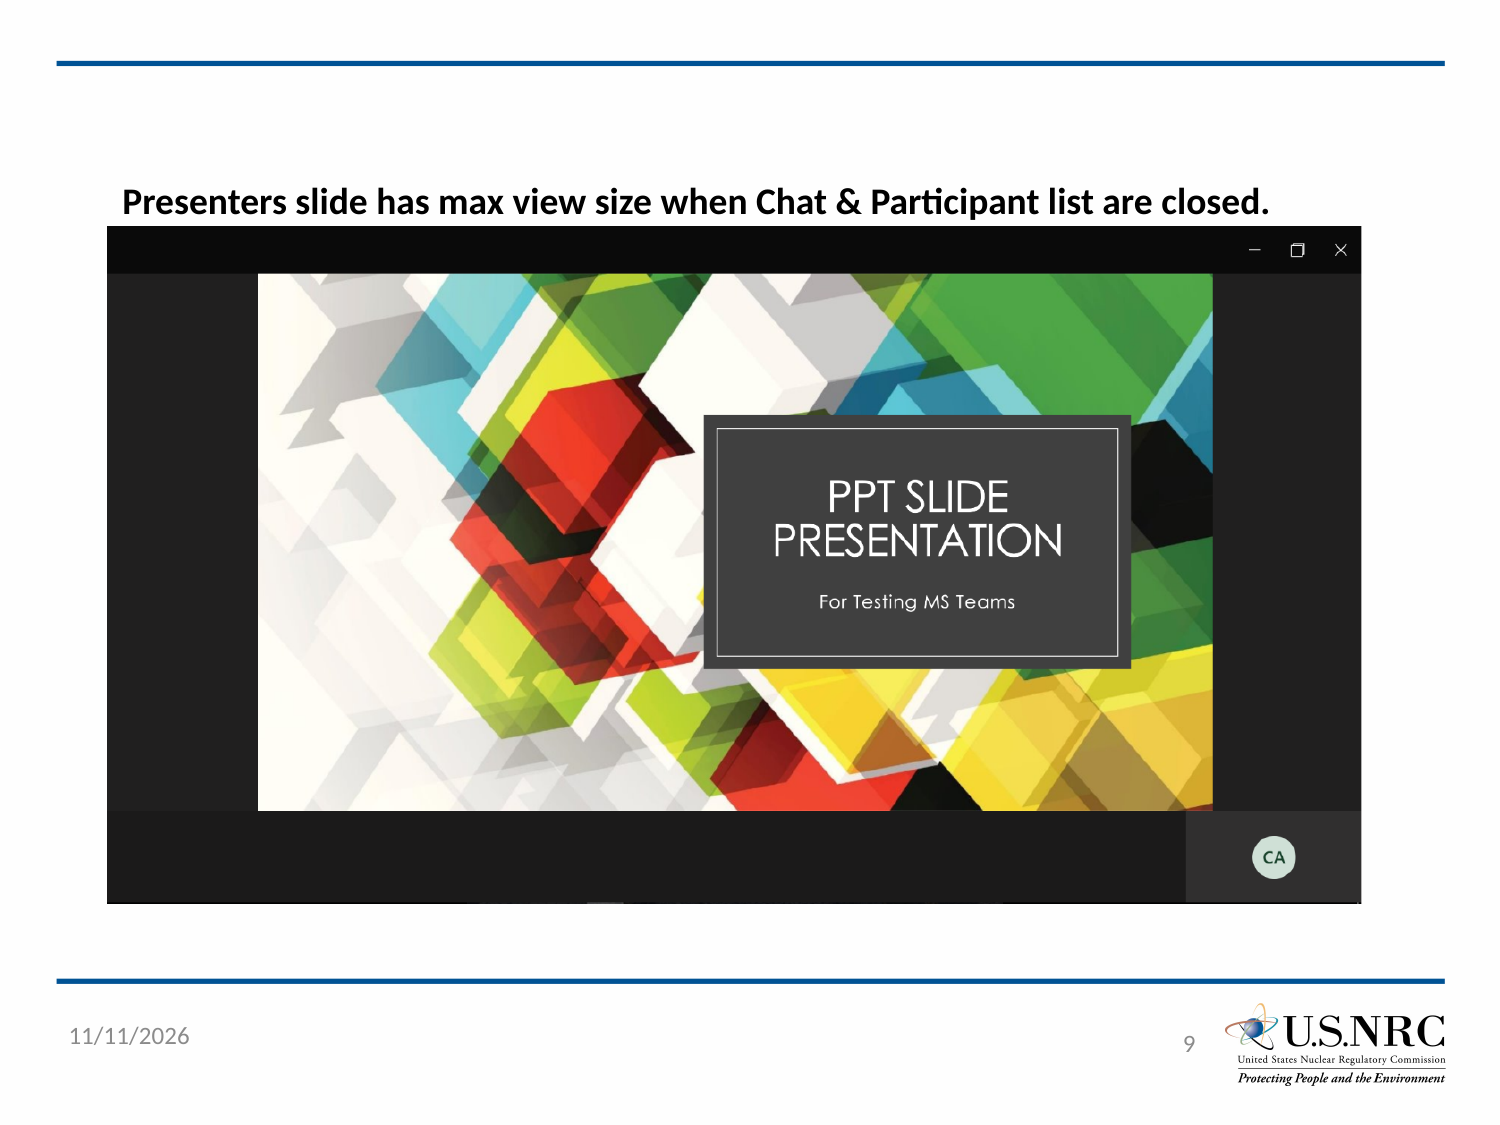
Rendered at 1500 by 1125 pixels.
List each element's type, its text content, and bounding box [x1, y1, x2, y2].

picture [0, 0, 1500, 1125]
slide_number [53, 1004, 404, 1065]
slide_number 9 [1030, 1012, 1211, 1073]
text_box Presenters slide has max view size when Chat & Participant list are closed. [107, 169, 1362, 225]
